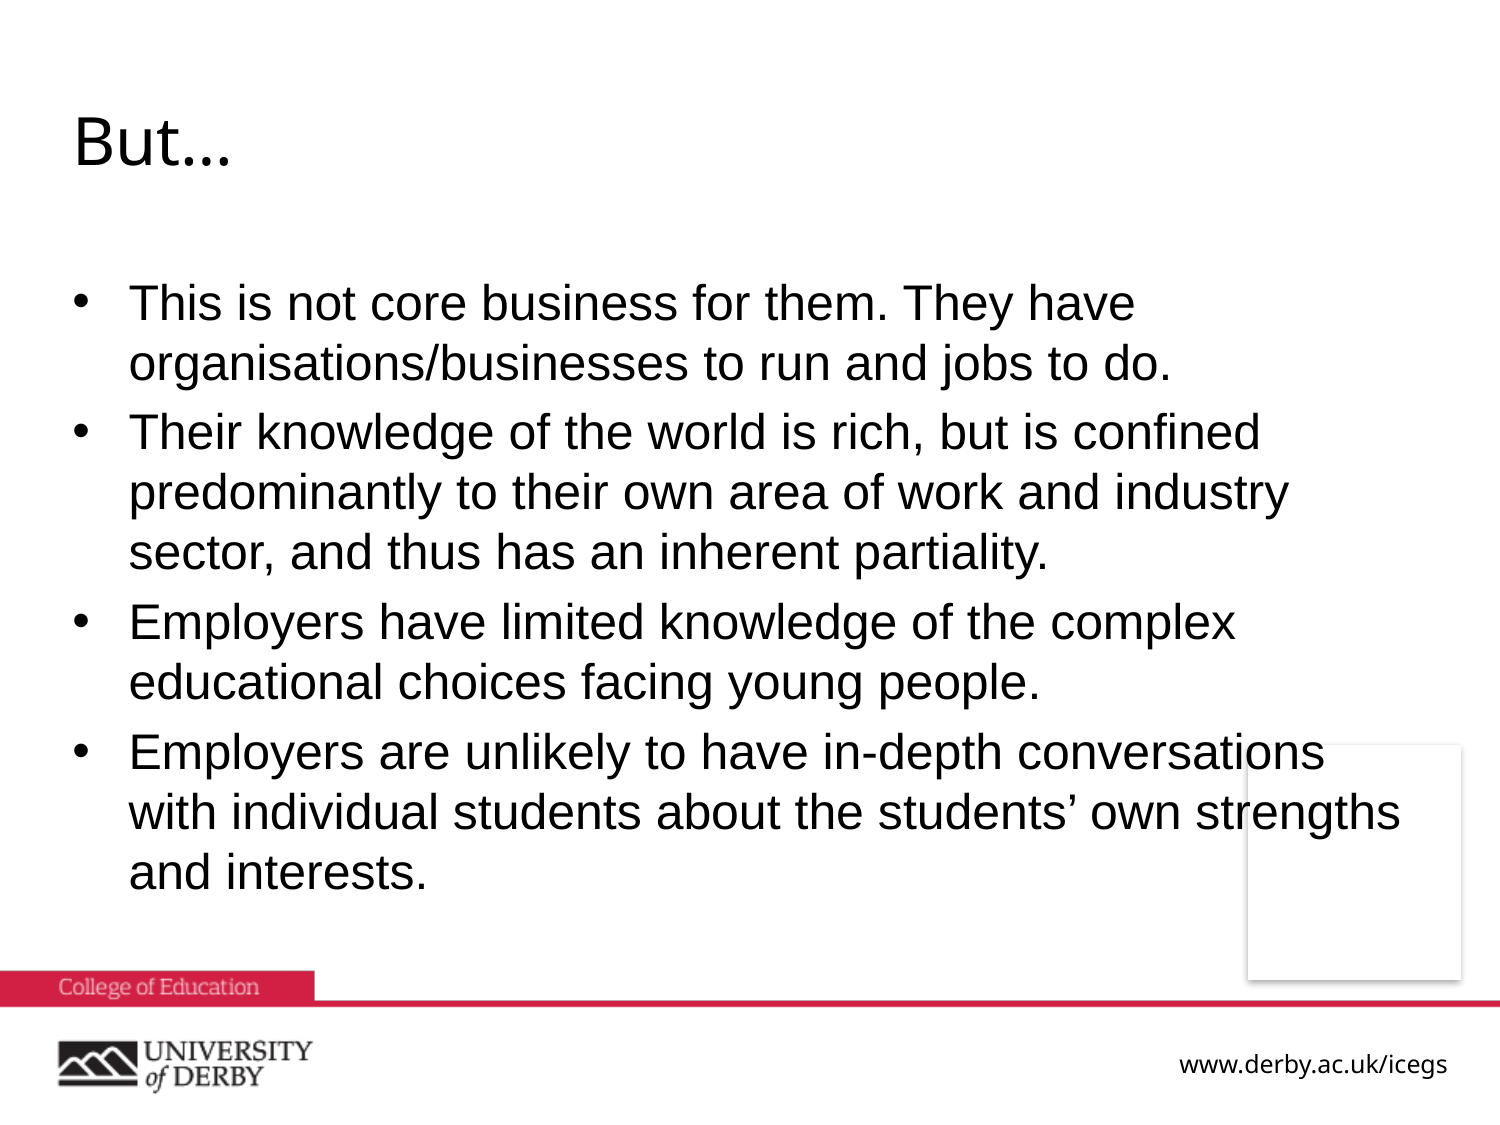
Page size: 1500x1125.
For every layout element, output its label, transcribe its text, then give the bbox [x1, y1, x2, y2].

title But… [57, 45, 1425, 233]
list This is not core business for them. They have organisations/businesses to run and jobs to do. Their knowledge of the world is rich, but is confined predominantly to their own area of work and industry sector, and thus has an inherent partiality. Employers have limited knowledge of the complex educational choices facing young people. Employers are unlikely to have in-depth conversations with individual students about the students’ own strengths and interests. [57, 262, 1425, 934]
